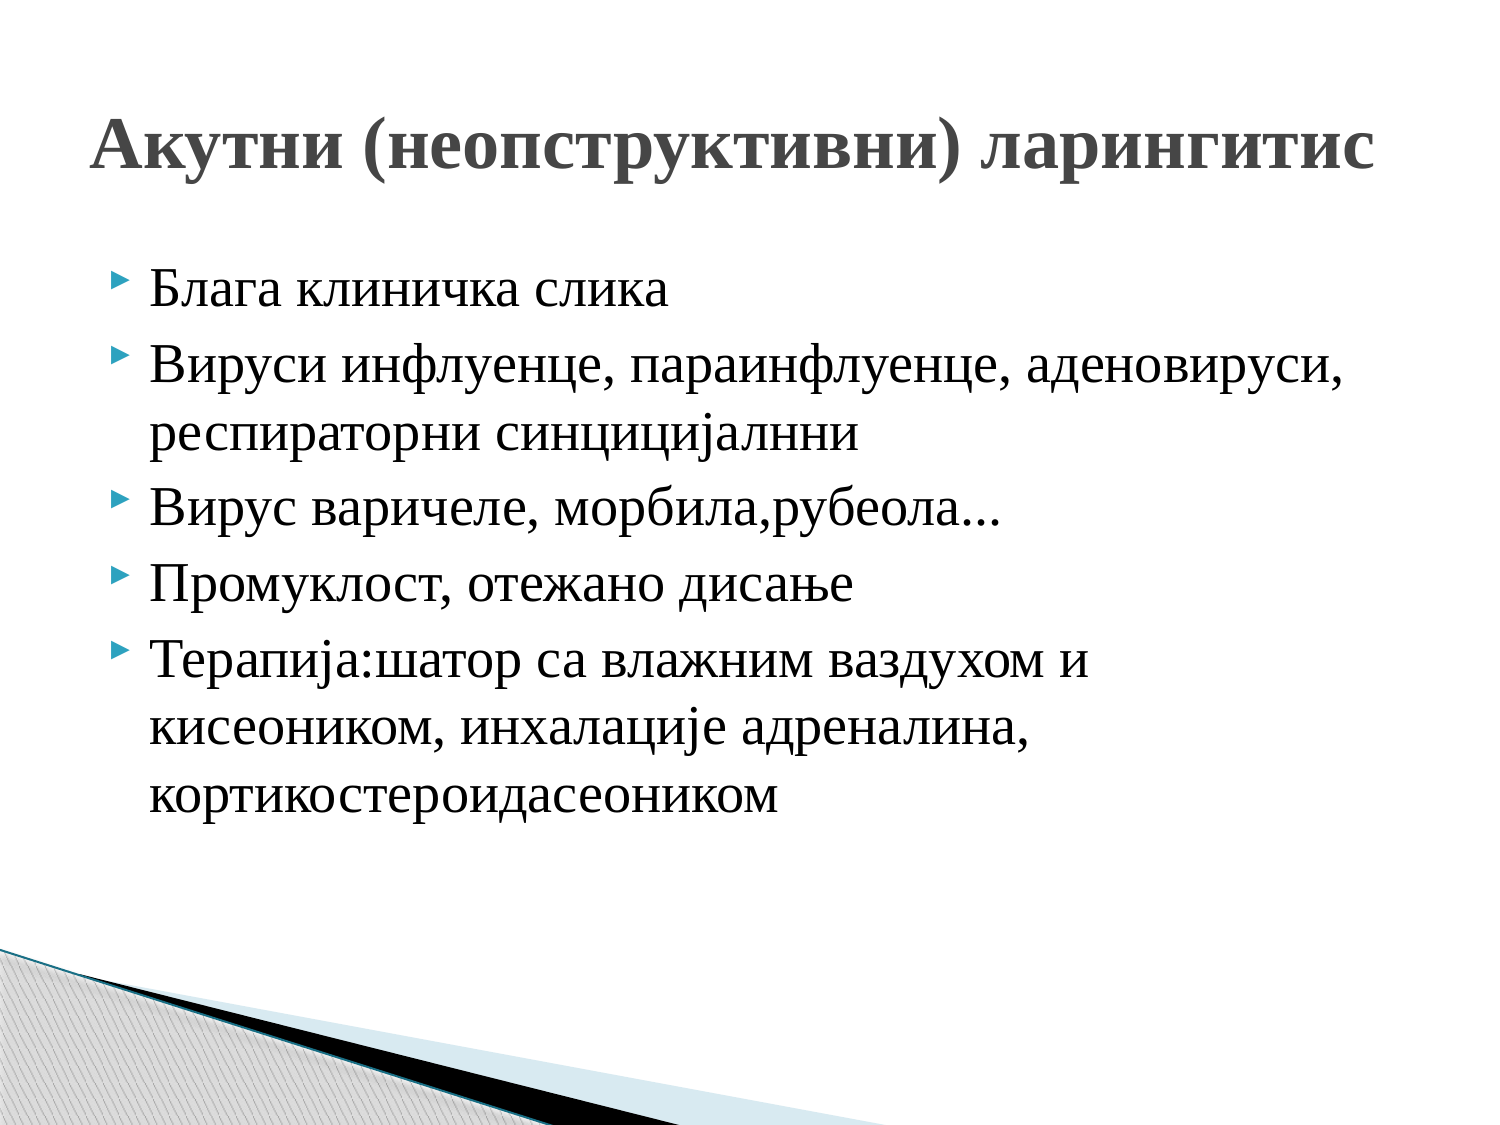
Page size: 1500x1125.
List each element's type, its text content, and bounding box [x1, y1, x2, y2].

title Акутни (неопструктивни) ларингитис [75, 45, 1425, 233]
list Блага клиничка слика Вируси инфлуенце, параинфлуенце, аденовируси, респираторни синцицијалнни Вирус варичеле, морбила,рубеола... Промуклост, отежано дисање Терапија:шатор са влажним ваздухом и кисеоником, инхалације адреналина, кортикостероидасеоником [74, 242, 1426, 986]
